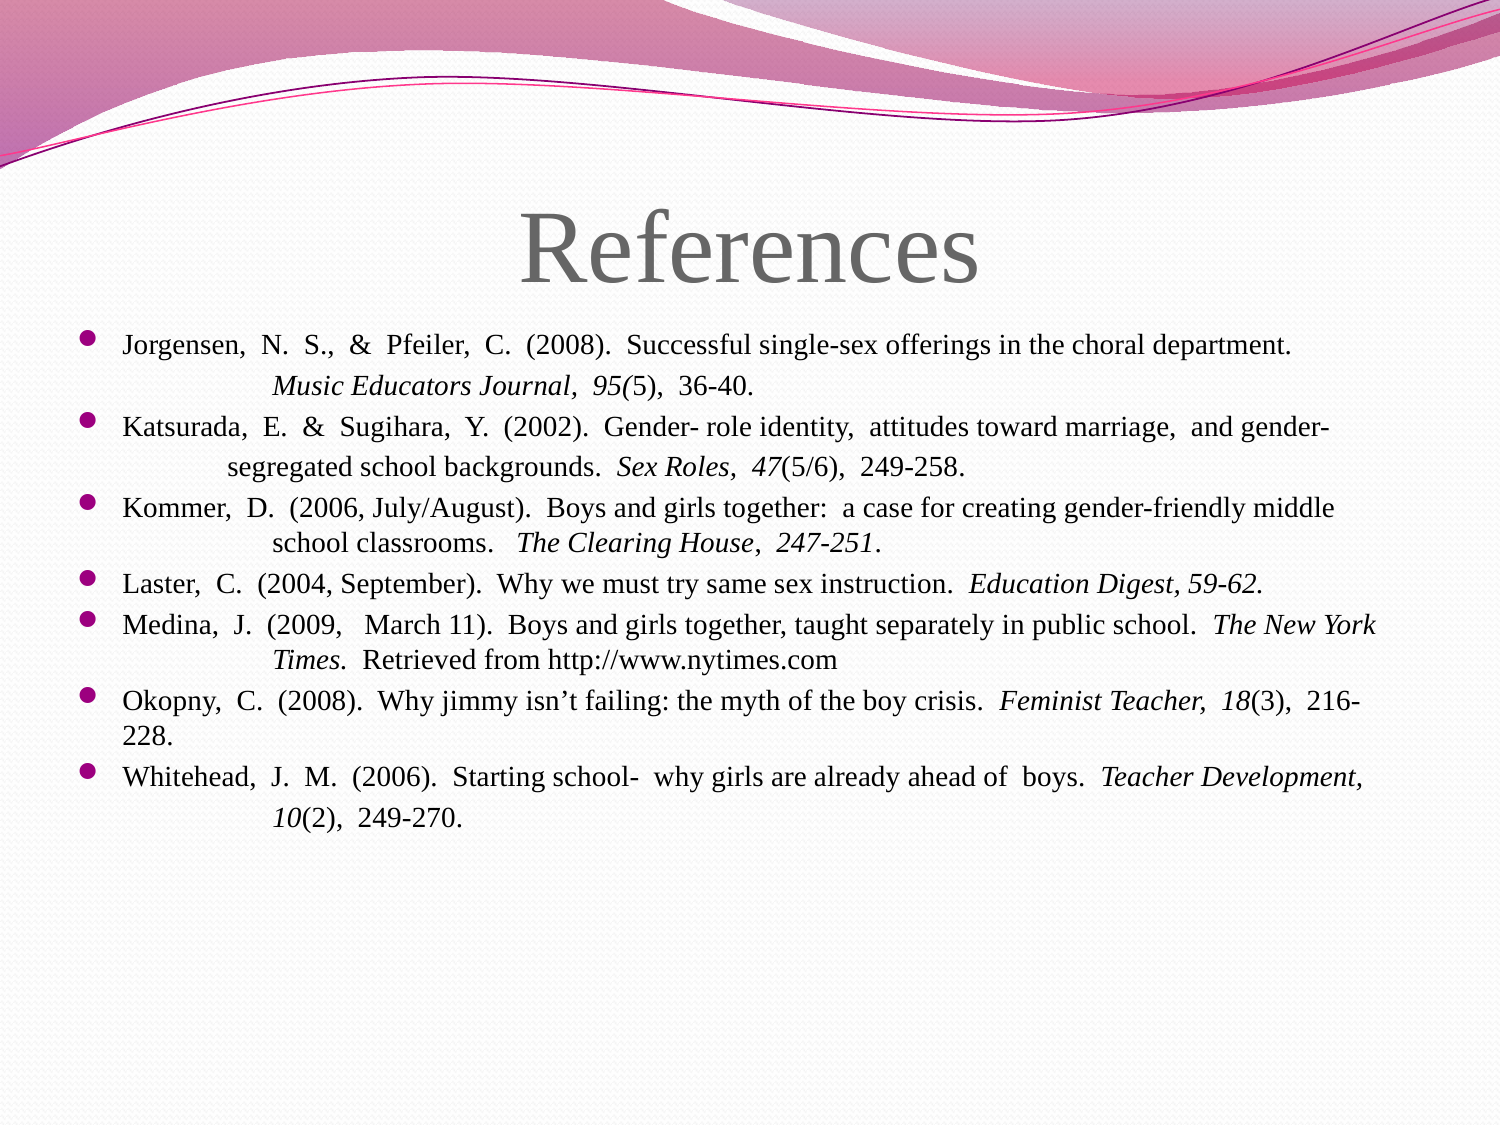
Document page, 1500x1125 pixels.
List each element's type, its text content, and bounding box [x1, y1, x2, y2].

title References [75, 115, 1425, 303]
list Jorgensen, N. S., & Pfeiler, C. (2008). Successful single-sex offerings in the choral department. Music Educators Journal, 95(5), 36-40. Katsurada, E. & Sugihara, Y. (2002). Gender- role identity, attitudes toward marriage, and gender- segregated school backgrounds. Sex Roles, 47(5/6), 249-258. Kommer, D. (2006, July/August). Boys and girls together: a case for creating gender-friendly middle school classrooms. The Clearing House, 247-251. Laster, C. (2004, September). Why we must try same sex instruction. Education Digest, 59-62. Medina, J. (2009, March 11). Boys and girls together, taught separately in public school. The New York Times. Retrieved from http://www.nytimes.com Okopny, C. (2008). Why jimmy isn’t failing: the myth of the boy crisis. Feminist Teacher, 18(3), 216-228. Whitehead, J. M. (2006). Starting school- why girls are already ahead of boys. Teacher Development, 10(2), 249-270. [62, 317, 1425, 1038]
